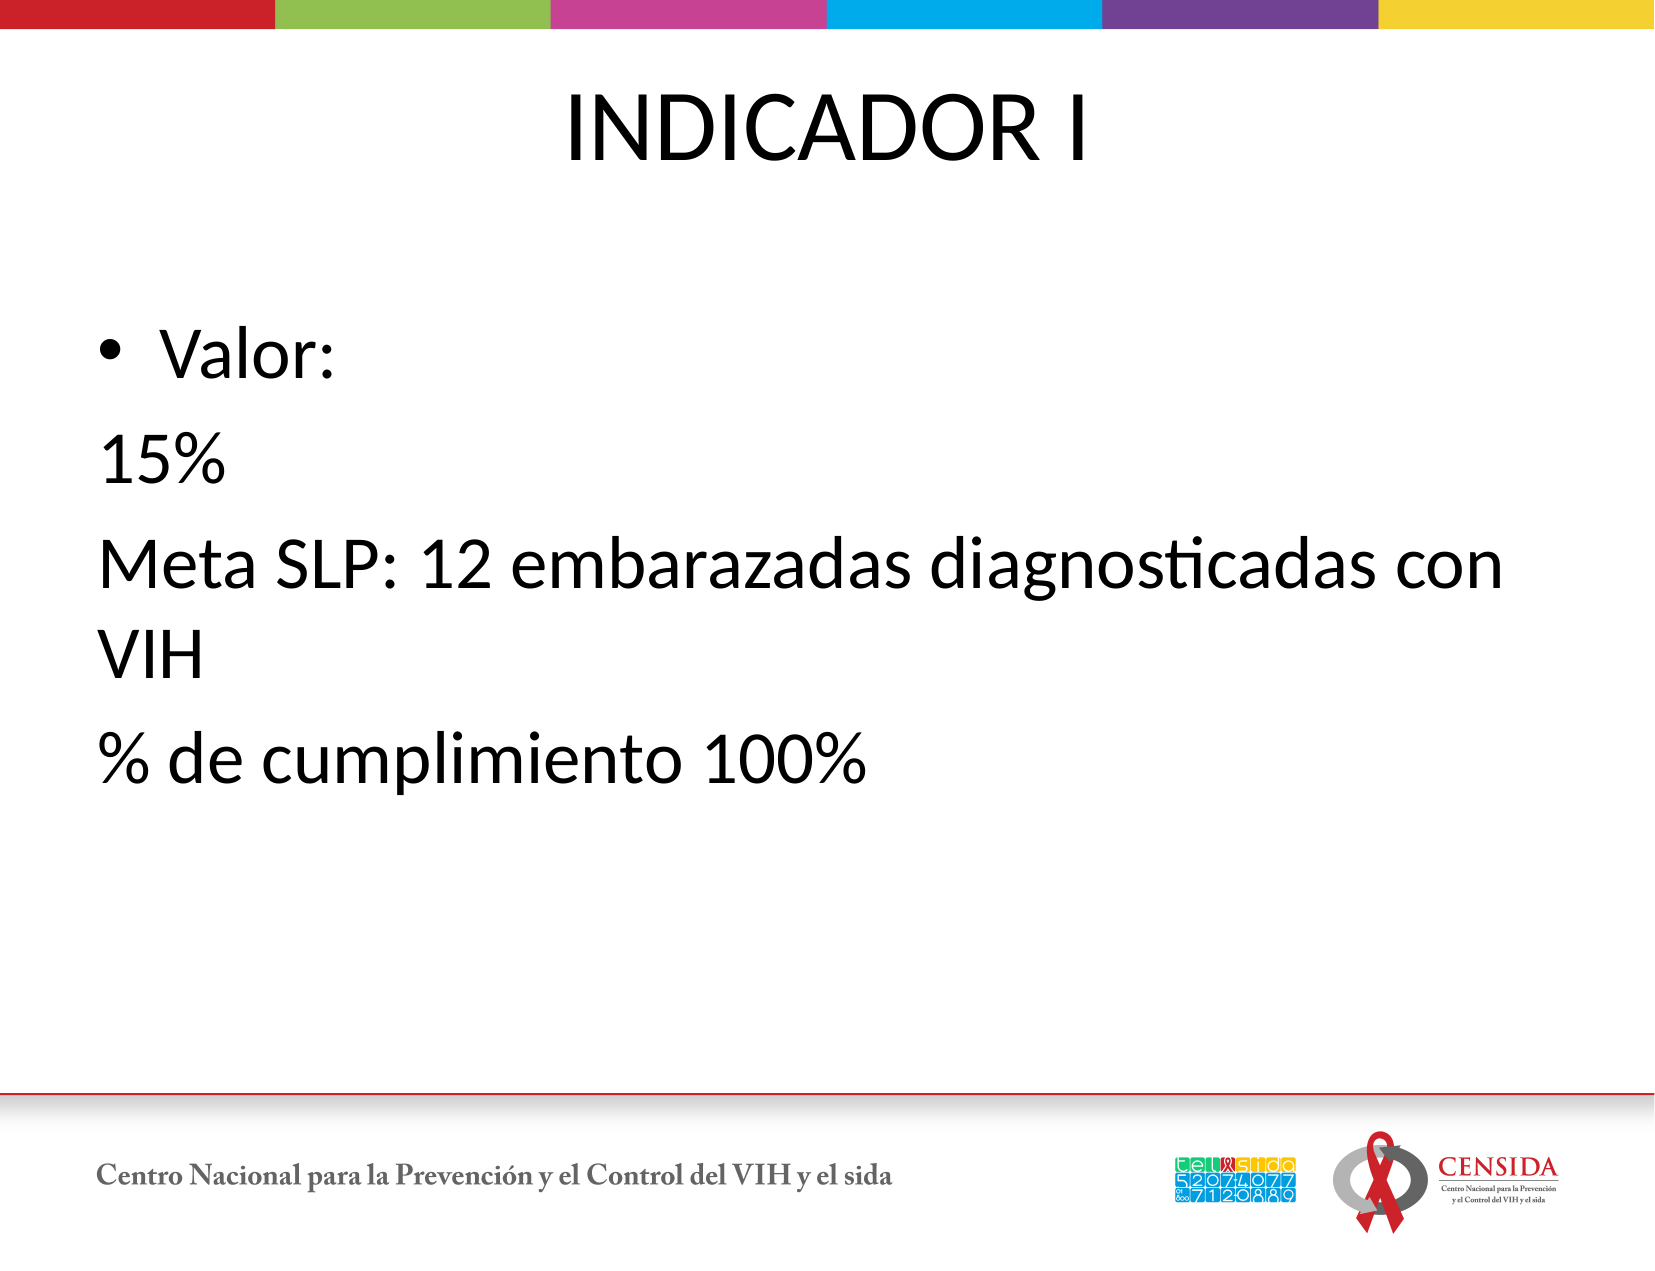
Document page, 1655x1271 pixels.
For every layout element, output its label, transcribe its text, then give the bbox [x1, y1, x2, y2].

title INDICADOR I [82, 50, 1572, 263]
list Valor: 15% Meta SLP: 12 embarazadas diagnosticadas con VIH % de cumplimiento 100% [82, 296, 1572, 1135]
picture [0, 0, 1655, 1271]
